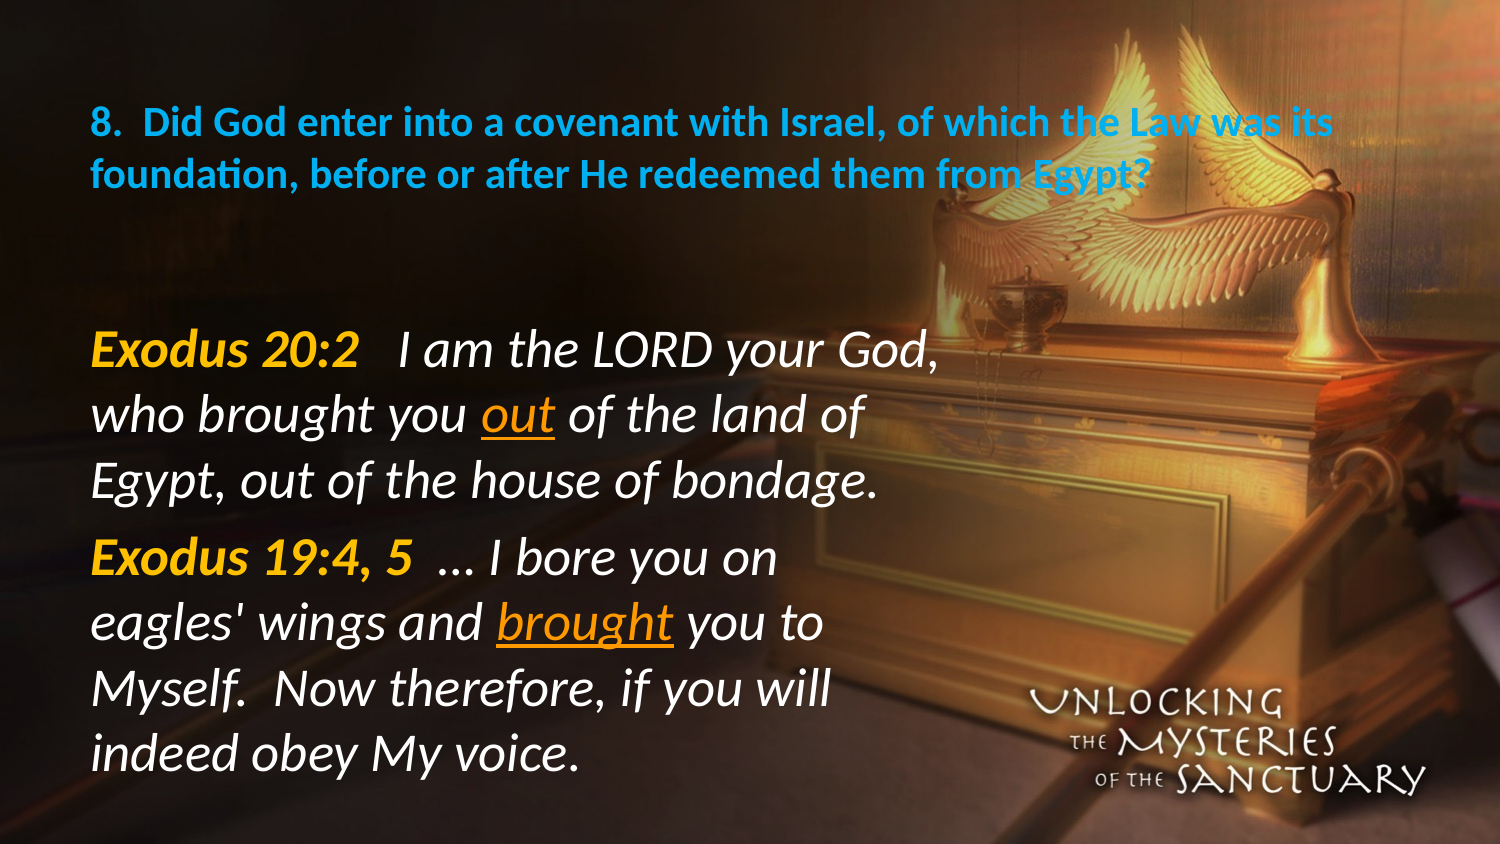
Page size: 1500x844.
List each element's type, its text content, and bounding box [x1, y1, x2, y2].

picture [0, 0, 1500, 844]
list Exodus 20:2 I am the LORD your God, who brought you out of the land of Egypt, out of the house of bondage. Exodus 19:4, 5 … I bore you on eagles' wings and brought you to Myself. Now therefore, if you will indeed obey My voice. [75, 228, 960, 844]
title 8. Did God enter into a covenant with Israel, of which the Law was its foundation, before or after He redeemed them from Egypt? [75, 33, 1425, 257]
